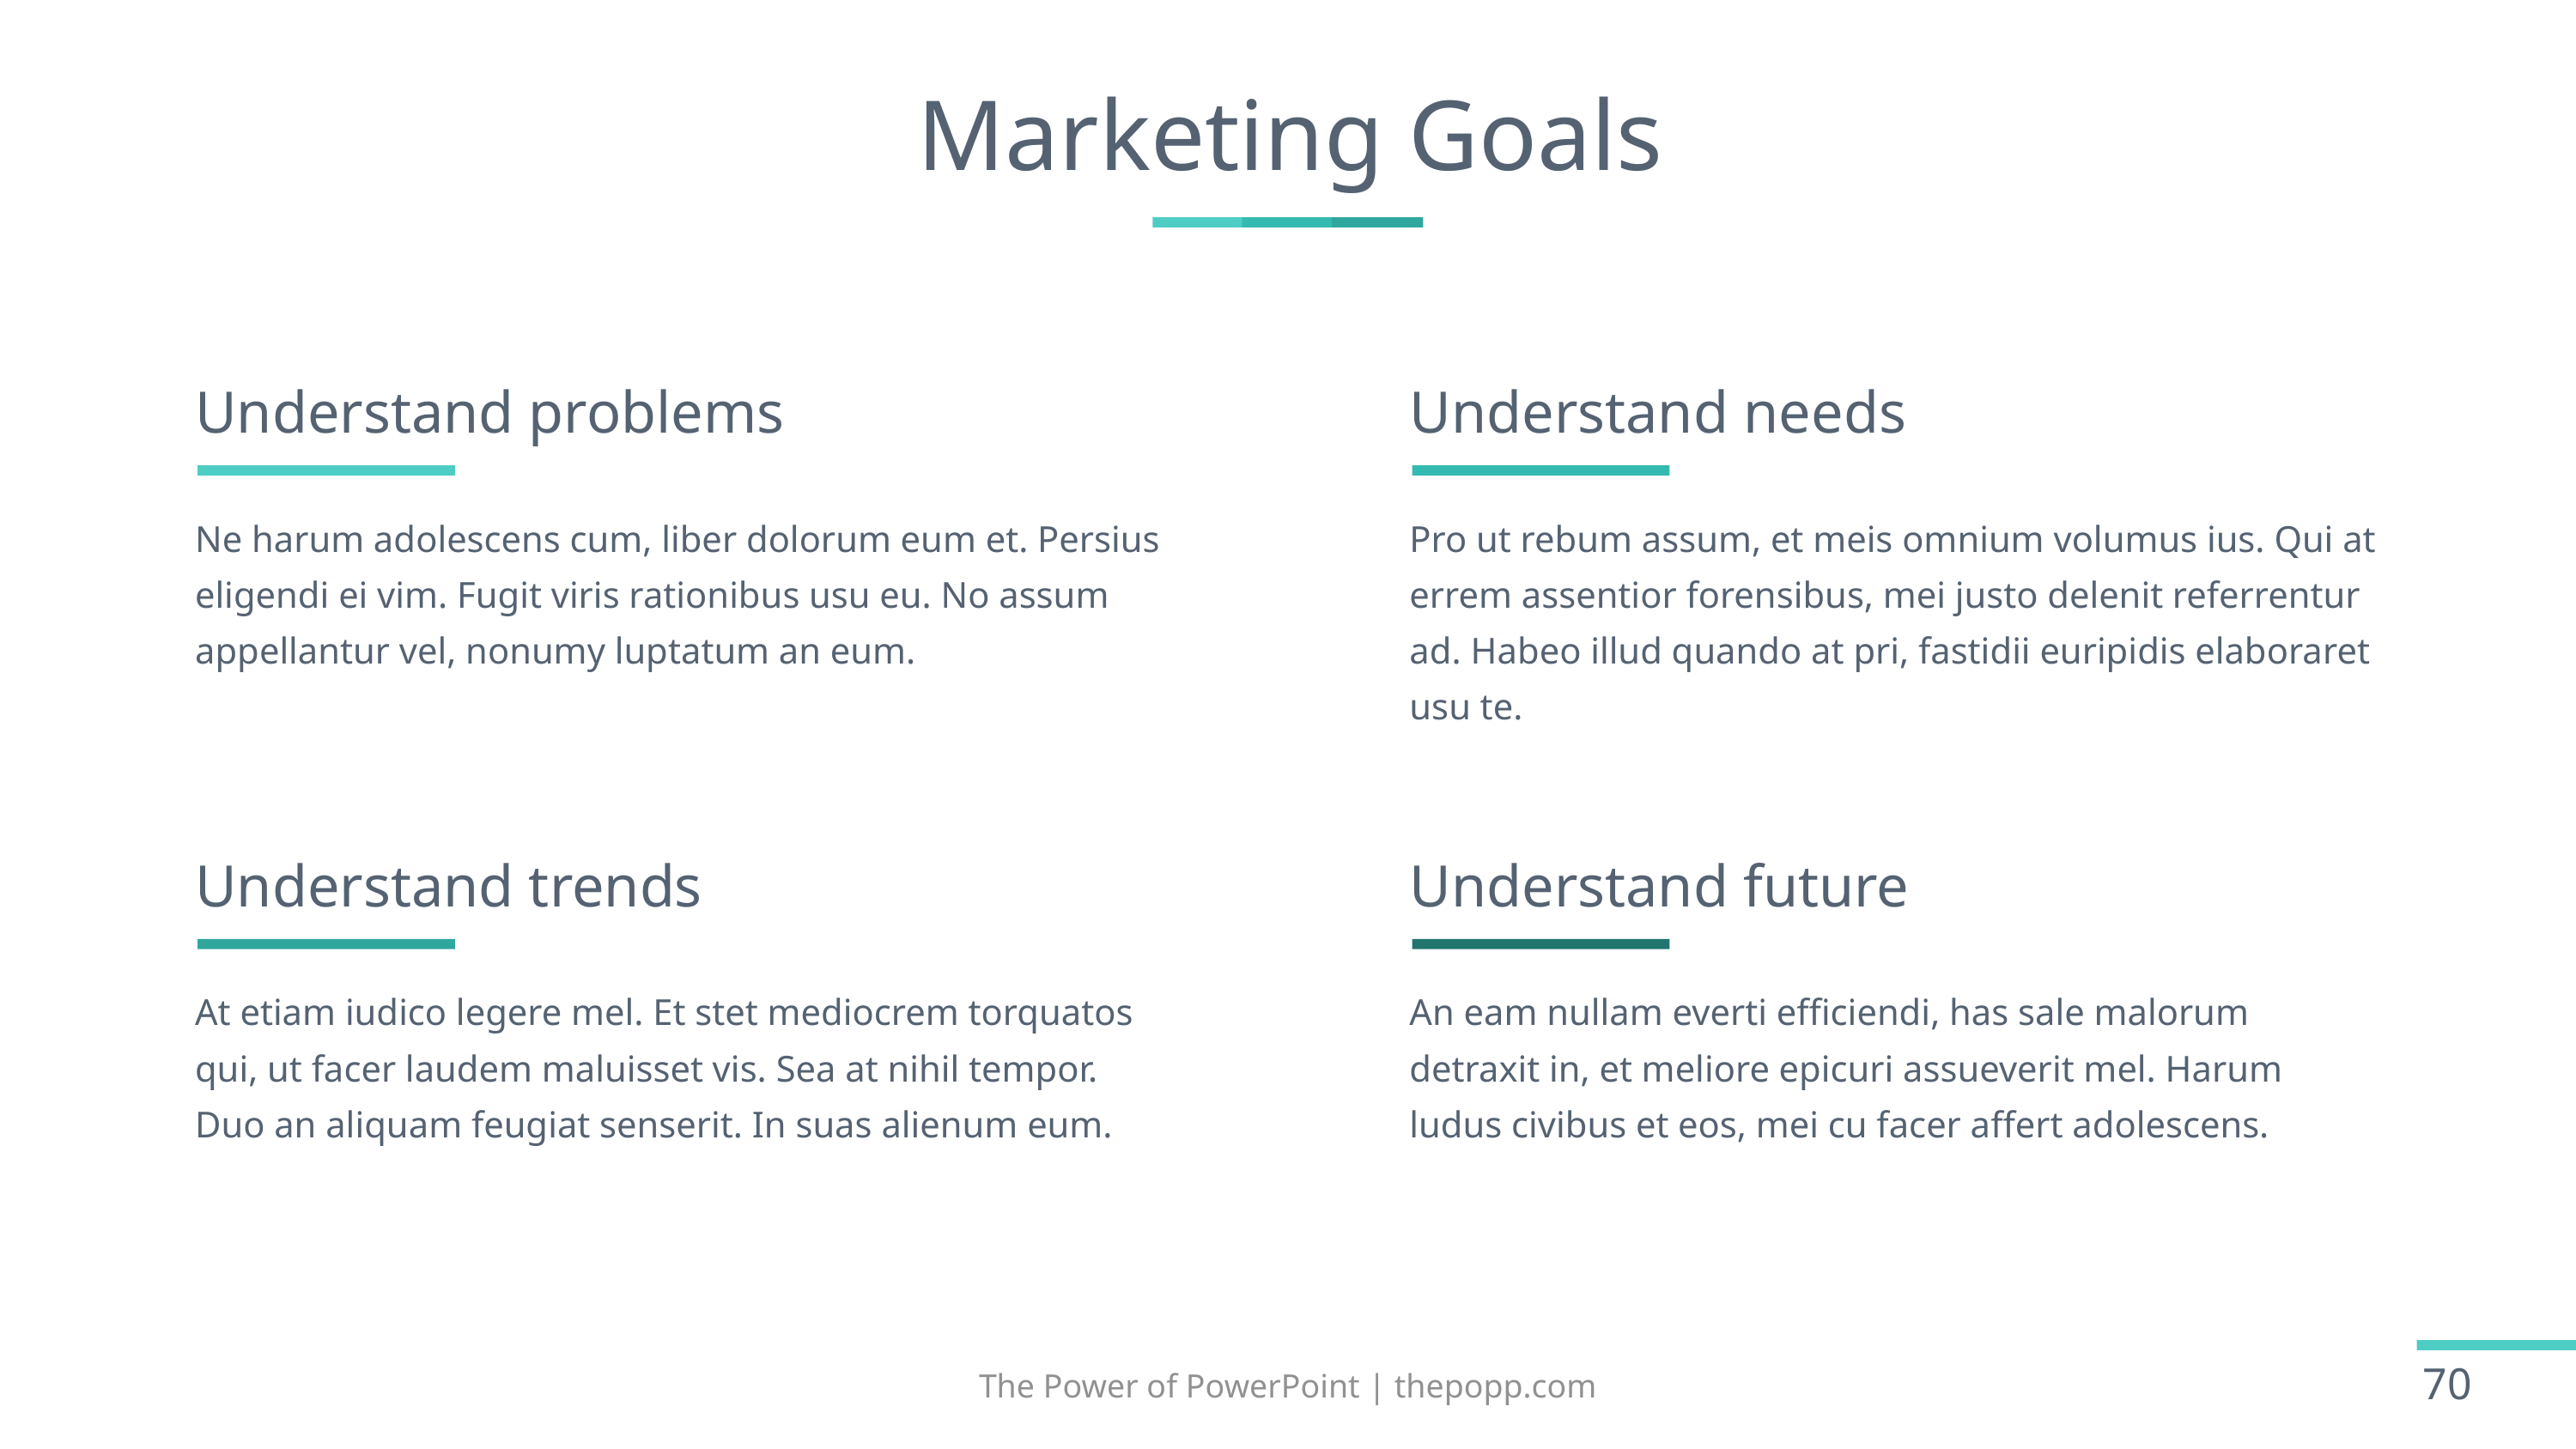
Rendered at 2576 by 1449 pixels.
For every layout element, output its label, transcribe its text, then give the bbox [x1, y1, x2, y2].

list At etiam iudico legere mel. Et stet mediocrem torquatos qui, ut facer laudem maluisset vis. Sea at nihil tempor. Duo an aliquam feugiat senserit. In suas alienum eum. [182, 970, 1180, 1261]
list Understand problems [182, 357, 1180, 464]
list Understand future [1396, 831, 2394, 937]
list Understand needs [1396, 357, 2394, 464]
title Marketing Goals [69, 49, 2512, 230]
list Understand trends [182, 831, 1180, 937]
footer The Power of PowerPoint | thepopp.com [853, 1349, 1723, 1427]
slide_number 70 [2409, 1351, 2576, 1421]
list An eam nullam everti efficiendi, has sale malorum detraxit in, et meliore epicuri assueverit mel. Harum ludus civibus et eos, mei cu facer affert adolescens. [1396, 970, 2394, 1261]
list Pro ut rebum assum, et meis omnium volumus ius. Qui at errem assentior forensibus, mei justo delenit referrentur ad. Habeo illud quando at pri, fastidii euripidis elaboraret usu te. [1396, 496, 2394, 787]
list Ne harum adolescens cum, liber dolorum eum et. Persius eligendi ei vim. Fugit viris rationibus usu eu. No assum appellantur vel, nonumy luptatum an eum. [182, 496, 1180, 787]
